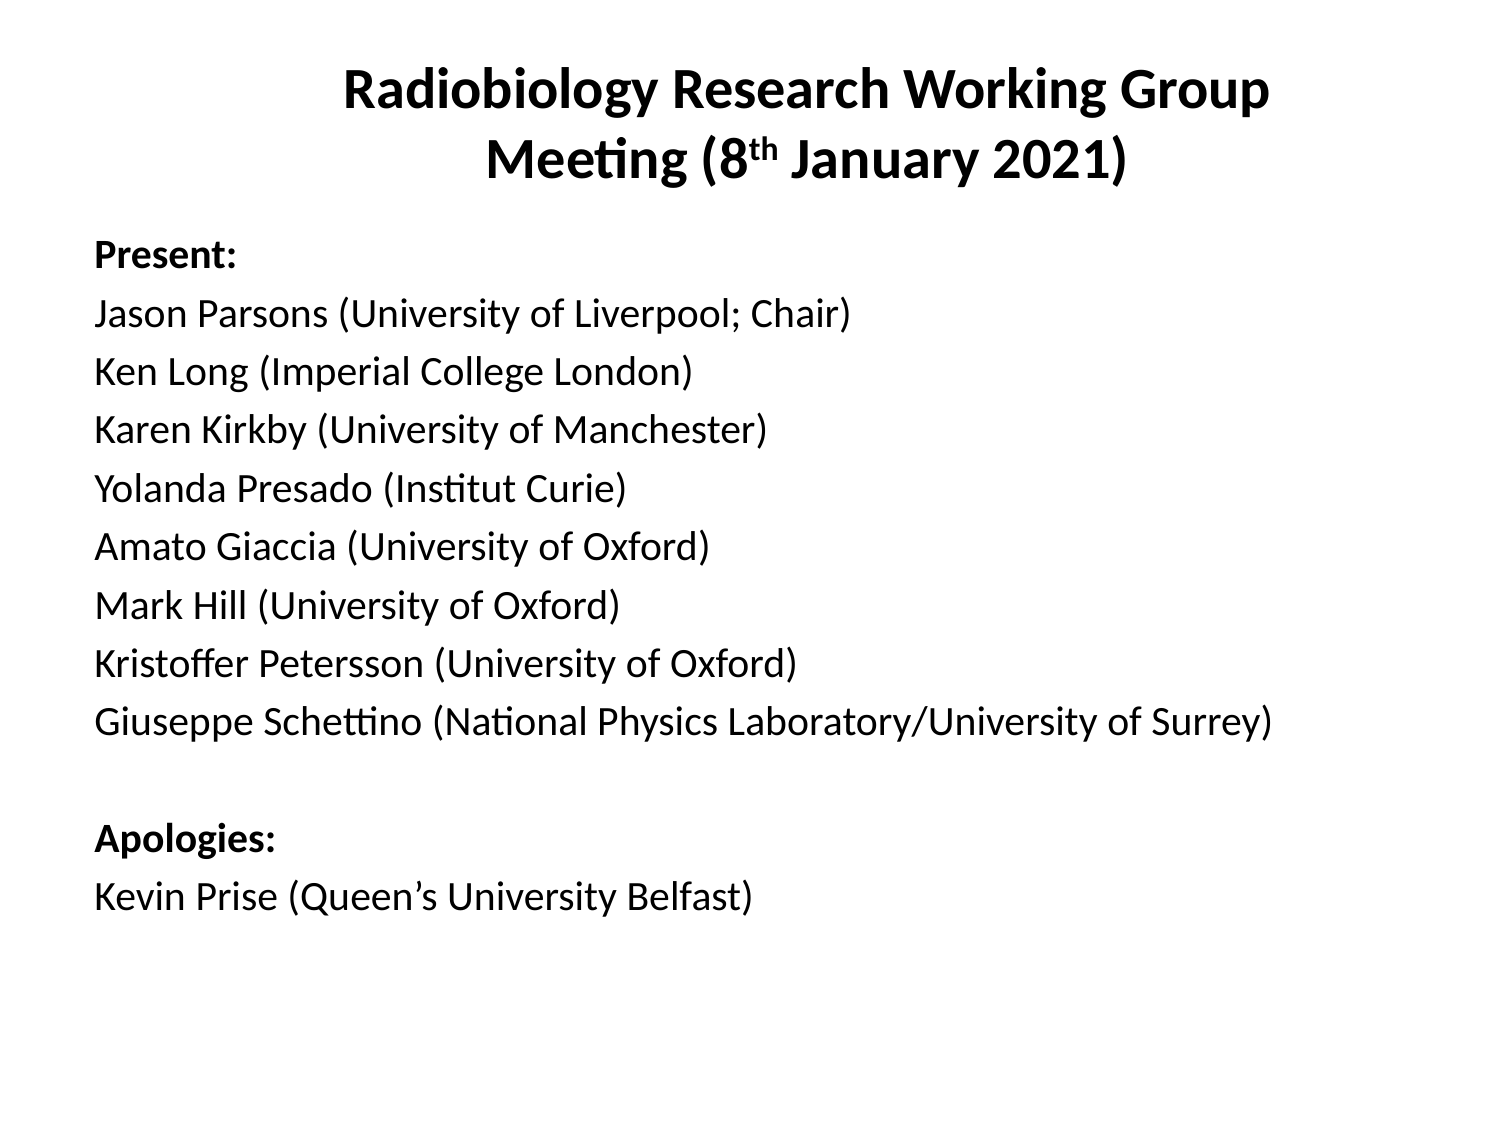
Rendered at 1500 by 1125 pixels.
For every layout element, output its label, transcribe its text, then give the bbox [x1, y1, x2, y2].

text_box Present: Jason Parsons (University of Liverpool; Chair) Ken Long (Imperial College London) Karen Kirkby (University of Manchester) Yolanda Presado (Institut Curie) Amato Giaccia (University of Oxford) Mark Hill (University of Oxford) Kristoffer Petersson (University of Oxford) Giuseppe Schettino (National Physics Laboratory/University of Surrey) Apologies: Kevin Prise (Queen’s University Belfast) [79, 219, 1459, 976]
title Radiobiology Research Working Group Meeting (8th January 2021) [301, 19, 1314, 219]
